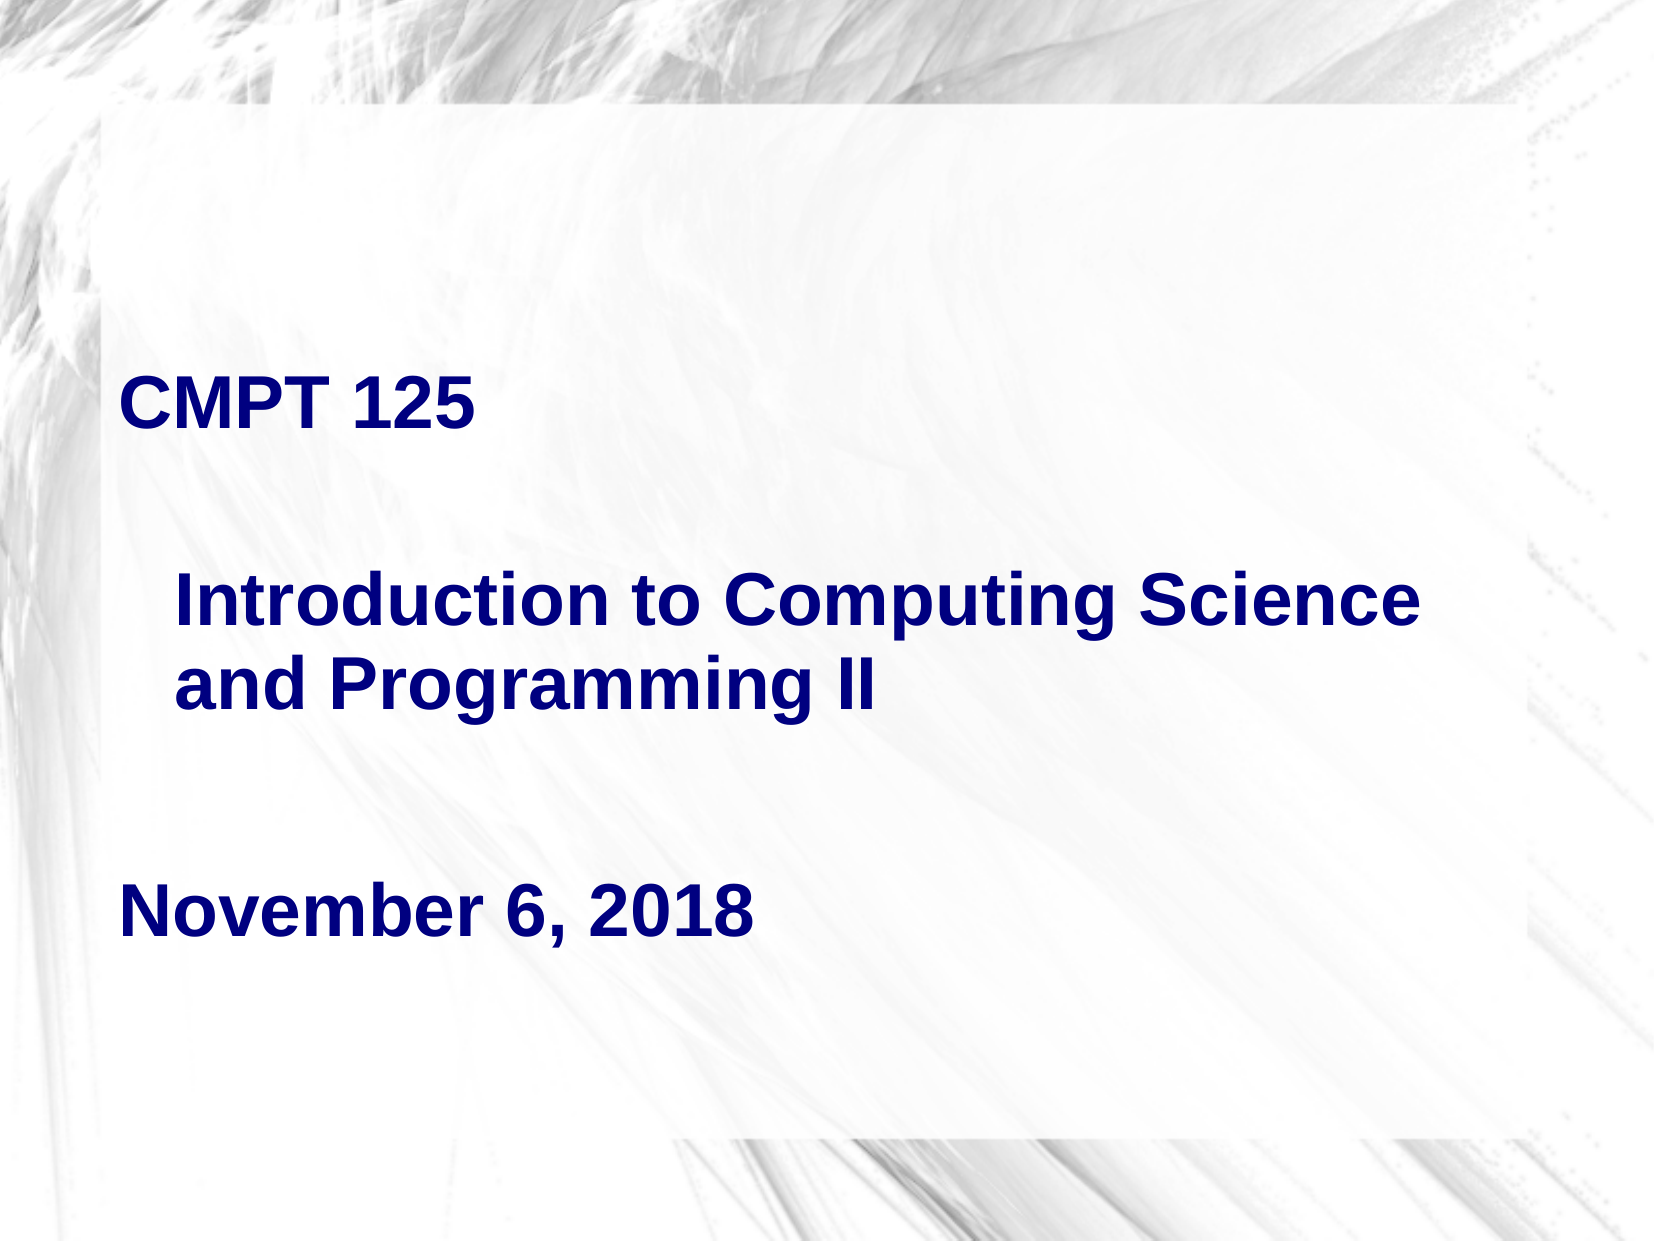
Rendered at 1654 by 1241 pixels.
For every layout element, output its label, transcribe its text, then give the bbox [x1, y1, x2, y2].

picture [0, 0, 1654, 1241]
list CMPT 125 Introduction to Computing Science and Programming II November 6, 2018 [118, 236, 1571, 1171]
